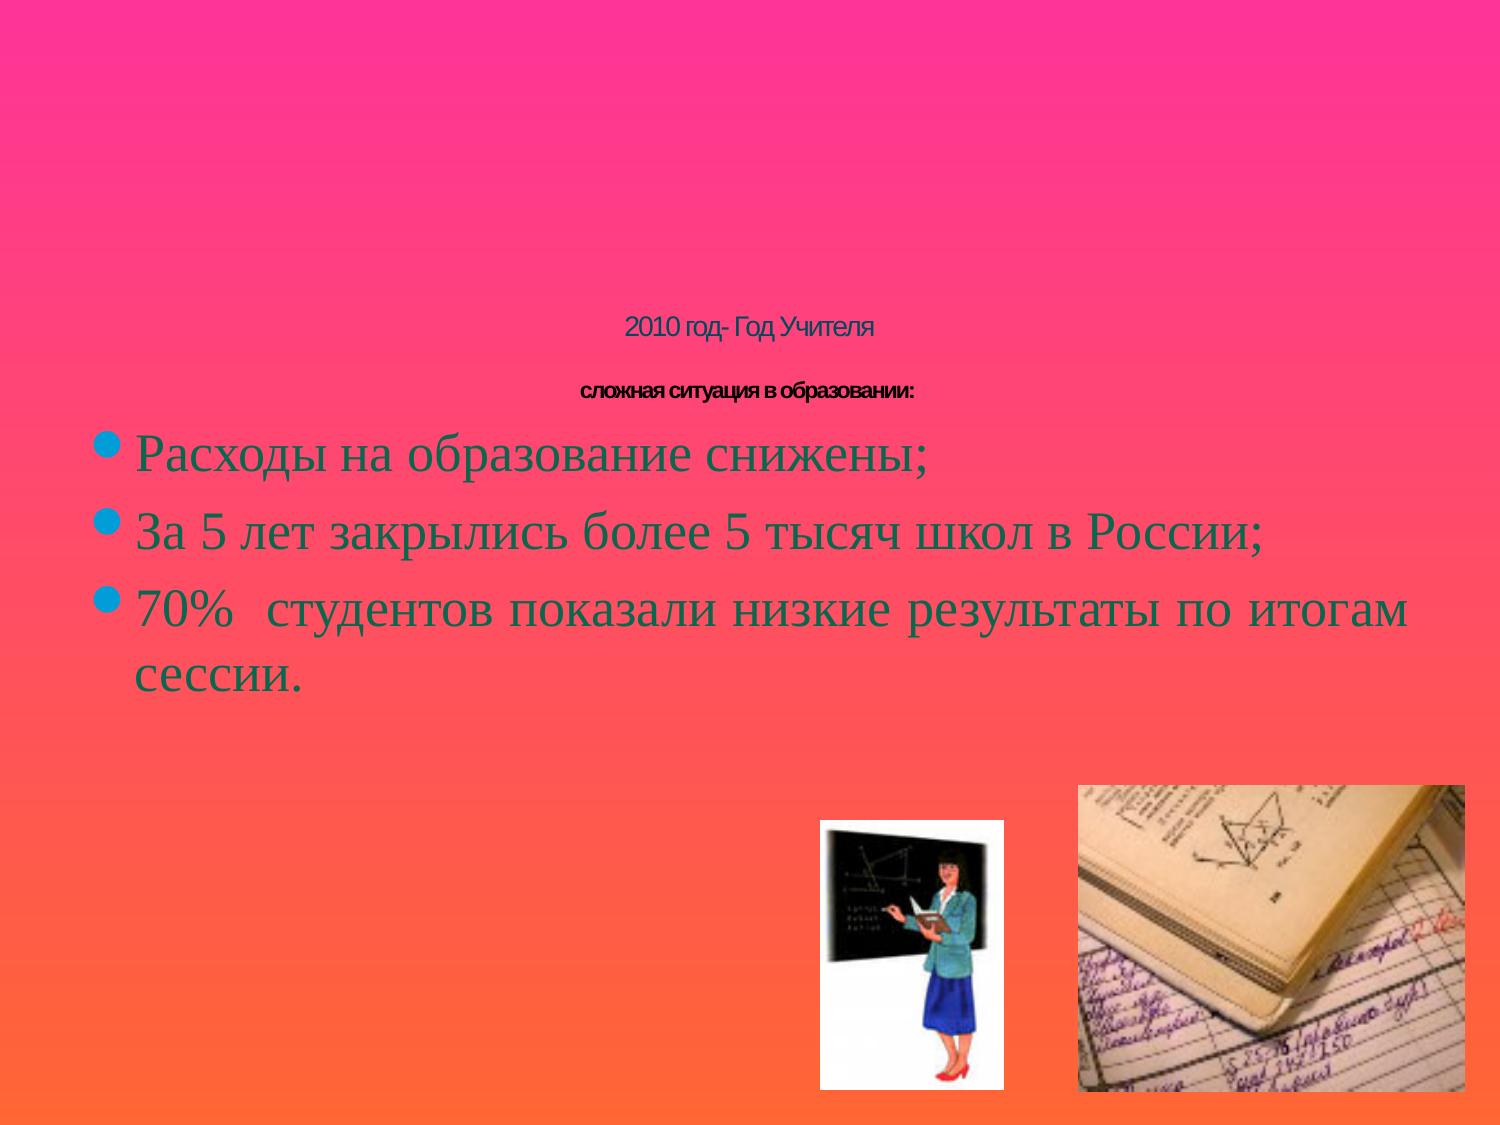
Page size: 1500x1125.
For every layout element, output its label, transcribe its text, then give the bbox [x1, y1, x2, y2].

list Расходы на образование снижены; За 5 лет закрылись более 5 тысяч школ в России; 70% студентов показали низкие результаты по итогам сессии. [75, 411, 1425, 786]
title 2010 год- Год Учителя сложная ситуация в образовании: [74, 24, 1425, 411]
picture [820, 820, 1004, 1091]
picture [1077, 784, 1465, 1092]
